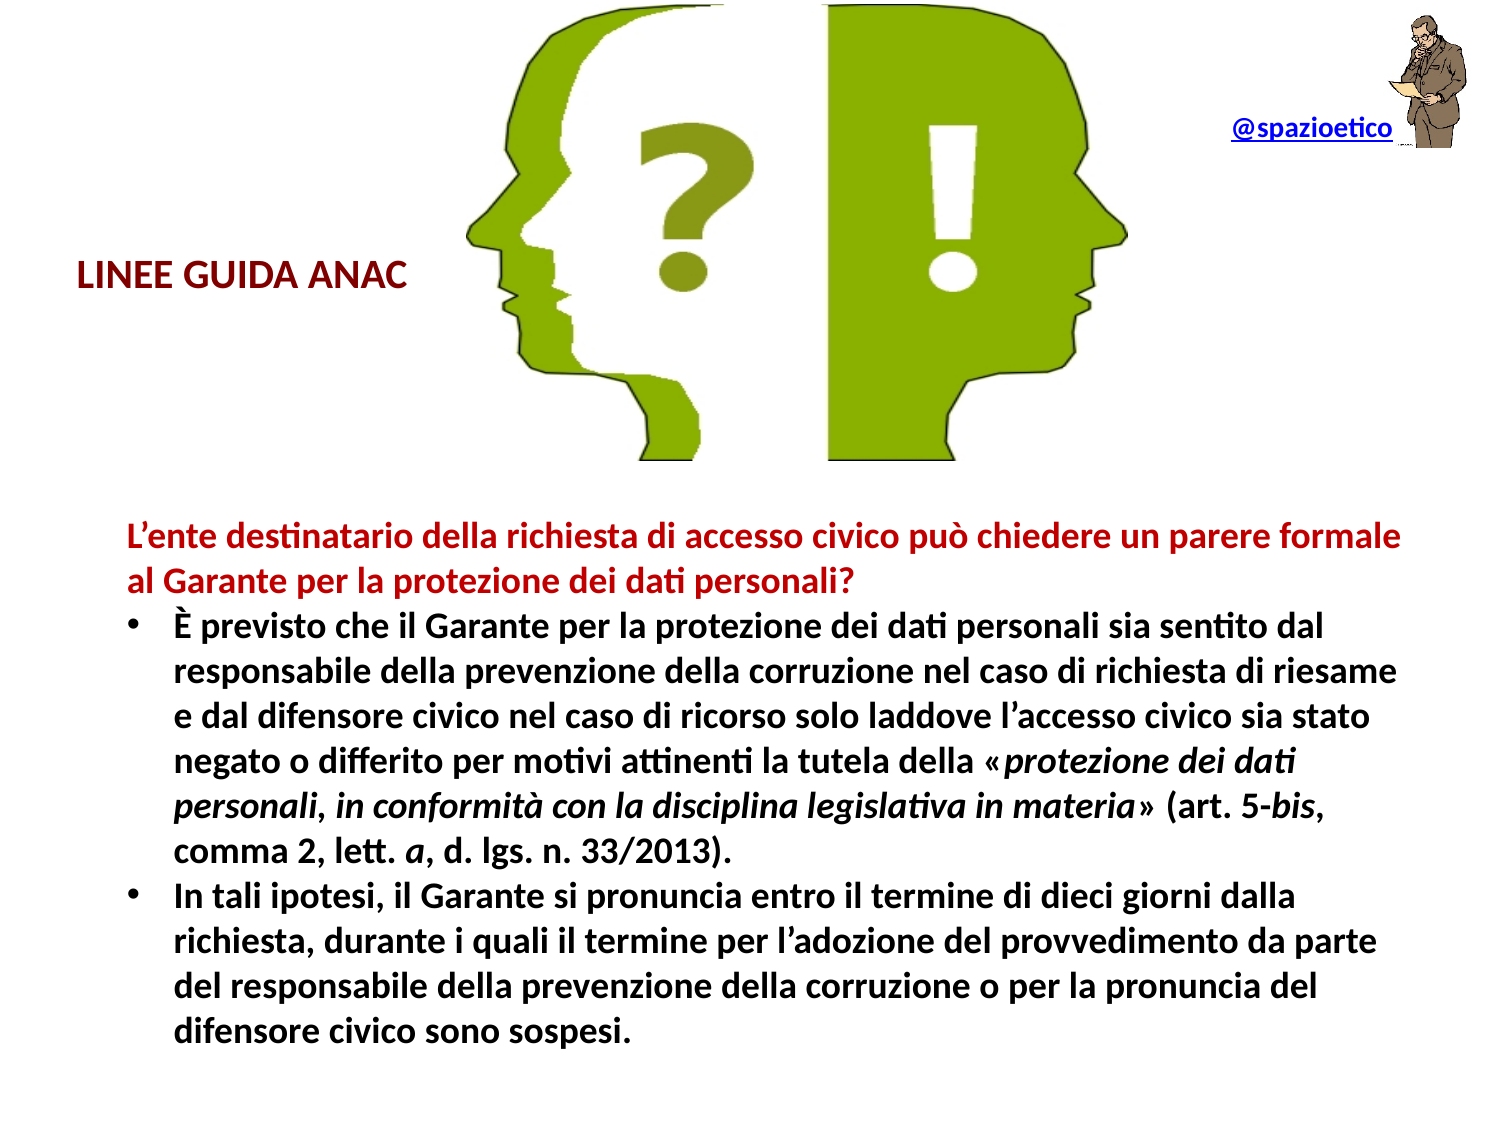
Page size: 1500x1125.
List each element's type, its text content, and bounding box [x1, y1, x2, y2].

picture [466, 4, 1129, 462]
text_box LINEE GUIDA ANAC [17, 239, 461, 304]
picture [1372, 7, 1488, 148]
text_box L’ente destinatario della richiesta di accesso civico può chiedere un parere formale al Garante per la protezione dei dati personali? È previsto che il Garante per la protezione dei dati personali sia sentito dal responsabile della prevenzione della corruzione nel caso di richiesta di riesame e dal difensore civico nel caso di ricorso solo laddove l’accesso civico sia stato negato o differito per motivi attinenti la tutela della «protezione dei dati personali, in conformità con la disciplina legislativa in materia» (art. 5-bis, comma 2, lett. a, d. lgs. n. 33/2013). In tali ipotesi, il Garante si pronuncia entro il termine di dieci giorni dalla richiesta, durante i quali il termine per l’adozione del provvedimento da parte del responsabile della prevenzione della corruzione o per la pronuncia del difensore civico sono sospesi. [112, 503, 1424, 1059]
